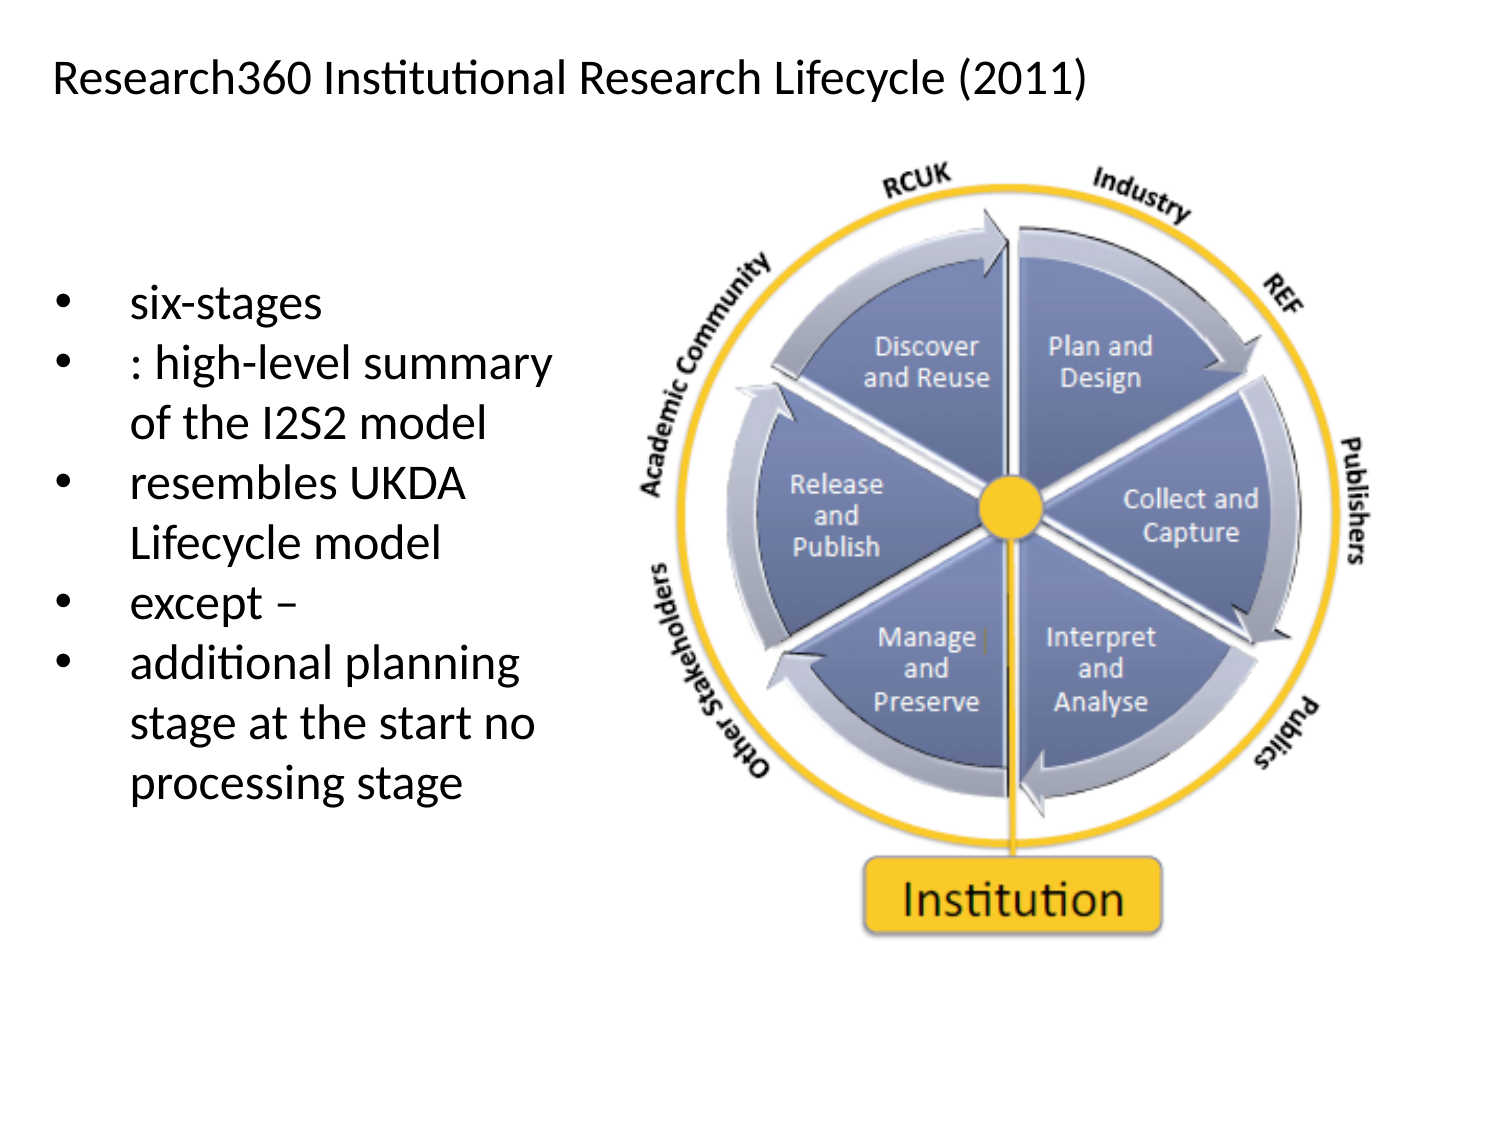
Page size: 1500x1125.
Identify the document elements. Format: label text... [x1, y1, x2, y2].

picture [462, 124, 1413, 1109]
text_box Research360 Institutional Research Lifecycle (2011) [37, 37, 1200, 113]
text_box six-stages : high-level summary of the I2S2 model resembles UKDA Lifecycle model except – additional planning stage at the start no processing stage [39, 262, 457, 818]
